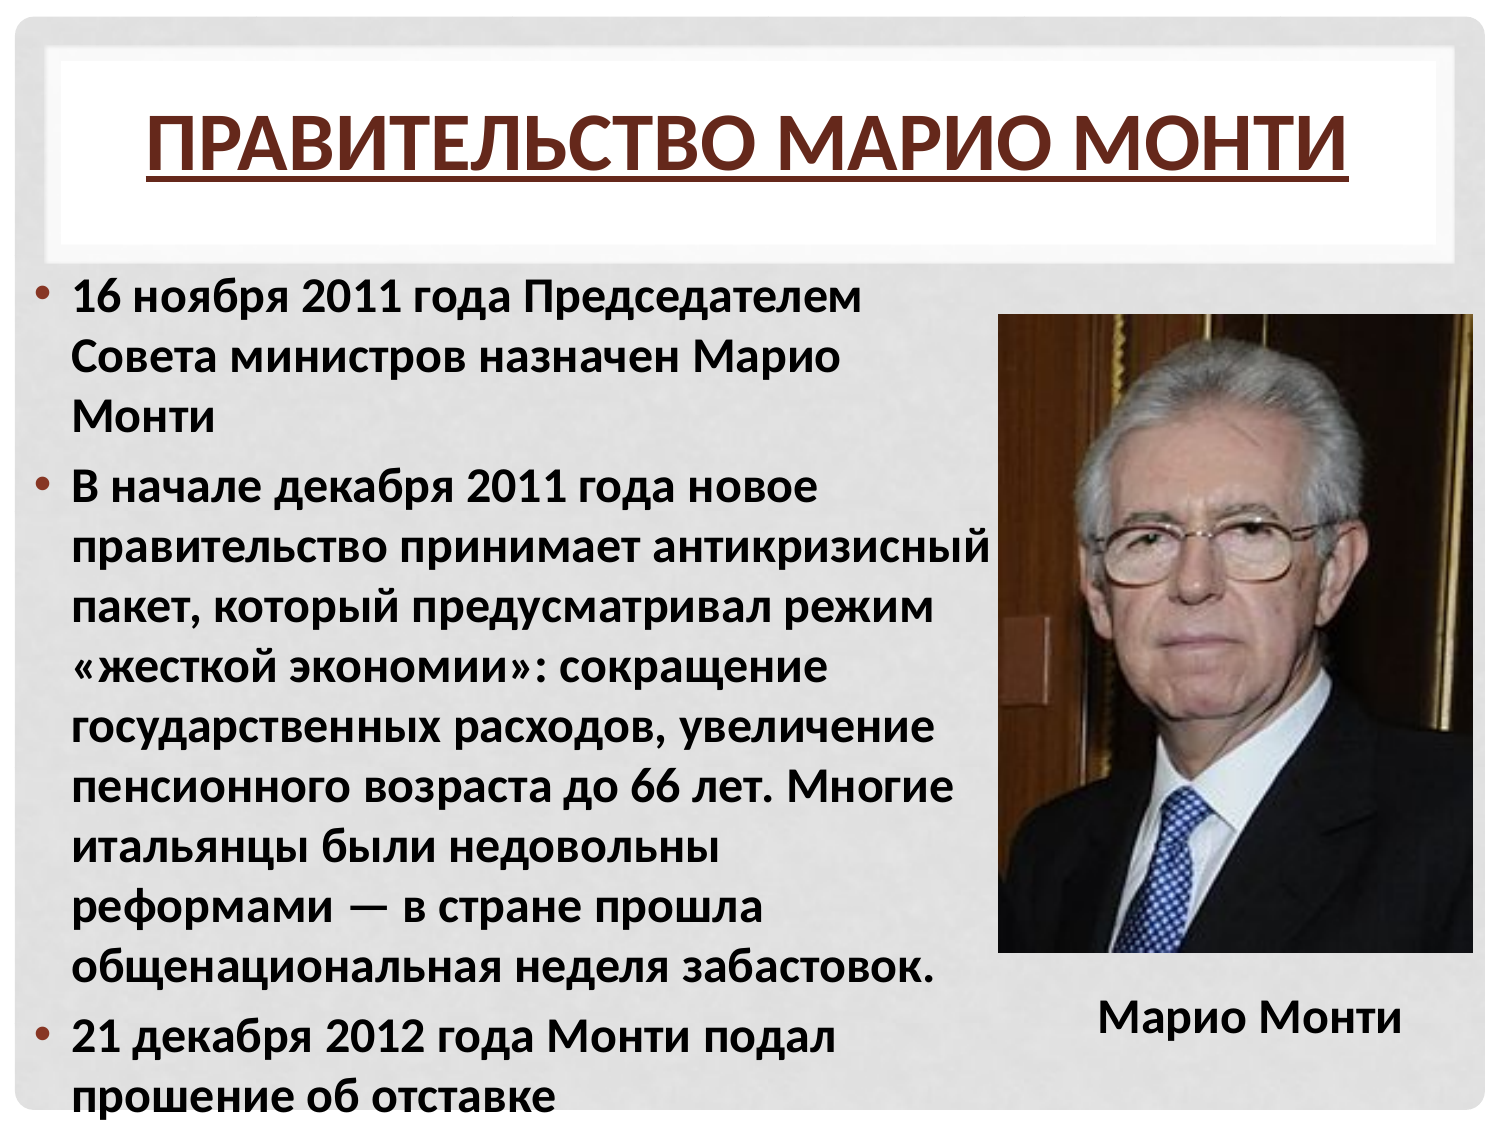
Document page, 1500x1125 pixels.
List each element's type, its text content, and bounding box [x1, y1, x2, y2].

text_box [588, 532, 619, 593]
list 16 ноября 2011 года Председателем Совета министров назначен Марио Монти В начале декабря 2011 года новое правительство принимает антикризисный пакет, который предусматривал режим «жесткой экономии»: сокращение государственных расходов, увеличение пенсионного возраста до 66 лет. Многие итальянцы были недовольны реформами — в стране прошла общенациональная неделя забастовок. 21 декабря 2012 года Монти подал прошение об отставке [0, 255, 1010, 1125]
text_box Марио Монти [1082, 975, 1419, 1051]
picture [997, 314, 1473, 953]
title Правительство Марио Монти [69, 66, 1425, 209]
